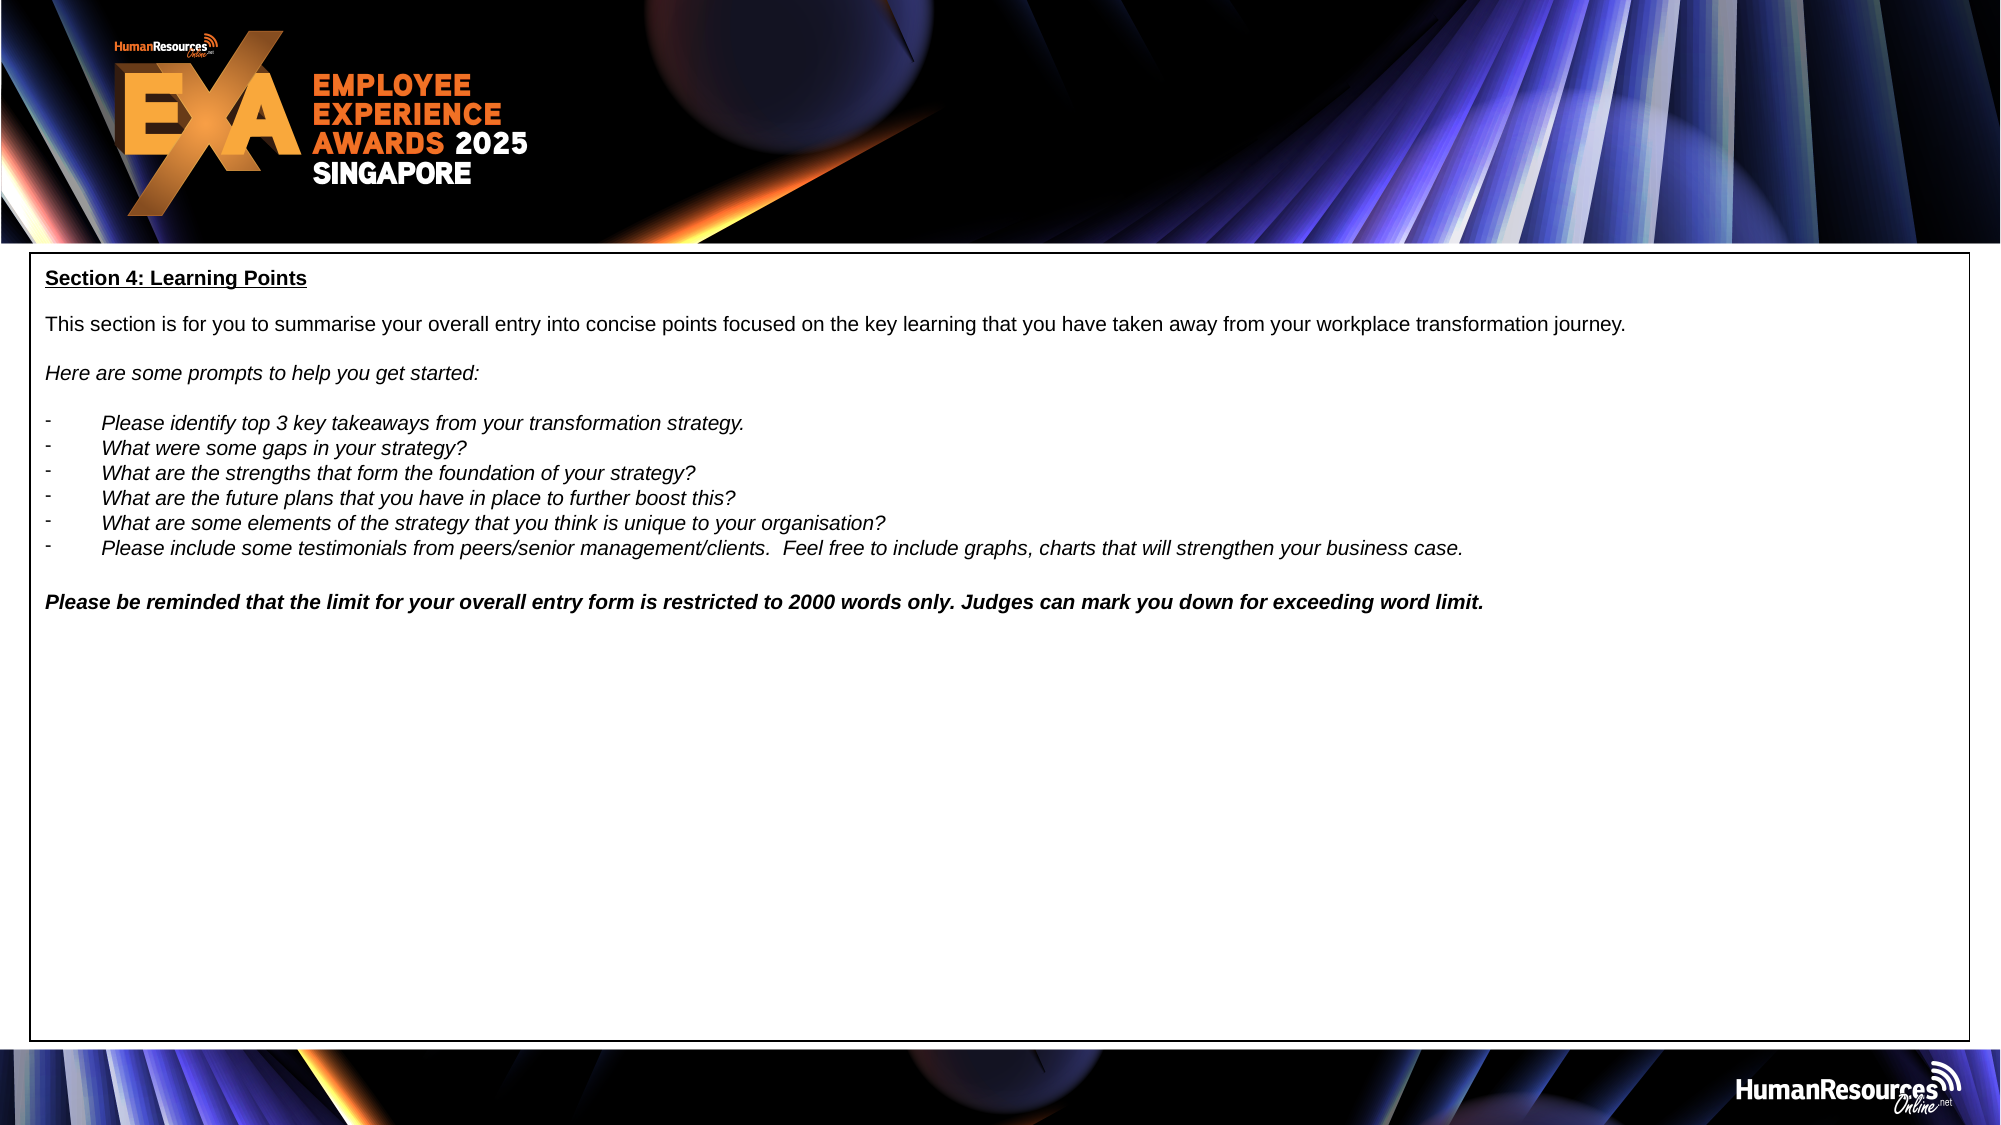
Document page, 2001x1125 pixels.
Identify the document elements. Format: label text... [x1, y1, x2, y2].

text_box Section 4: Learning Points This section is for you to summarise your overall entry into concise points focused on the key learning that you have taken away from your workplace transformation journey. Here are some prompts to help you get started: Please identify top 3 key takeaways from your transformation strategy. What were some gaps in your strategy? What are the strengths that form the foundation of your strategy? What are the future plans that you have in place to further boost this? What are some elements of the strategy that you think is unique to your organisation? Please include some testimonials from peers/senior management/clients. Feel free to include graphs, charts that will strengthen your business case. Please be reminded that the limit for your overall entry form is restricted to 2000 words only. Judges can mark you down for exceeding word limit. [30, 253, 1970, 1042]
picture [0, 0, 2001, 1125]
